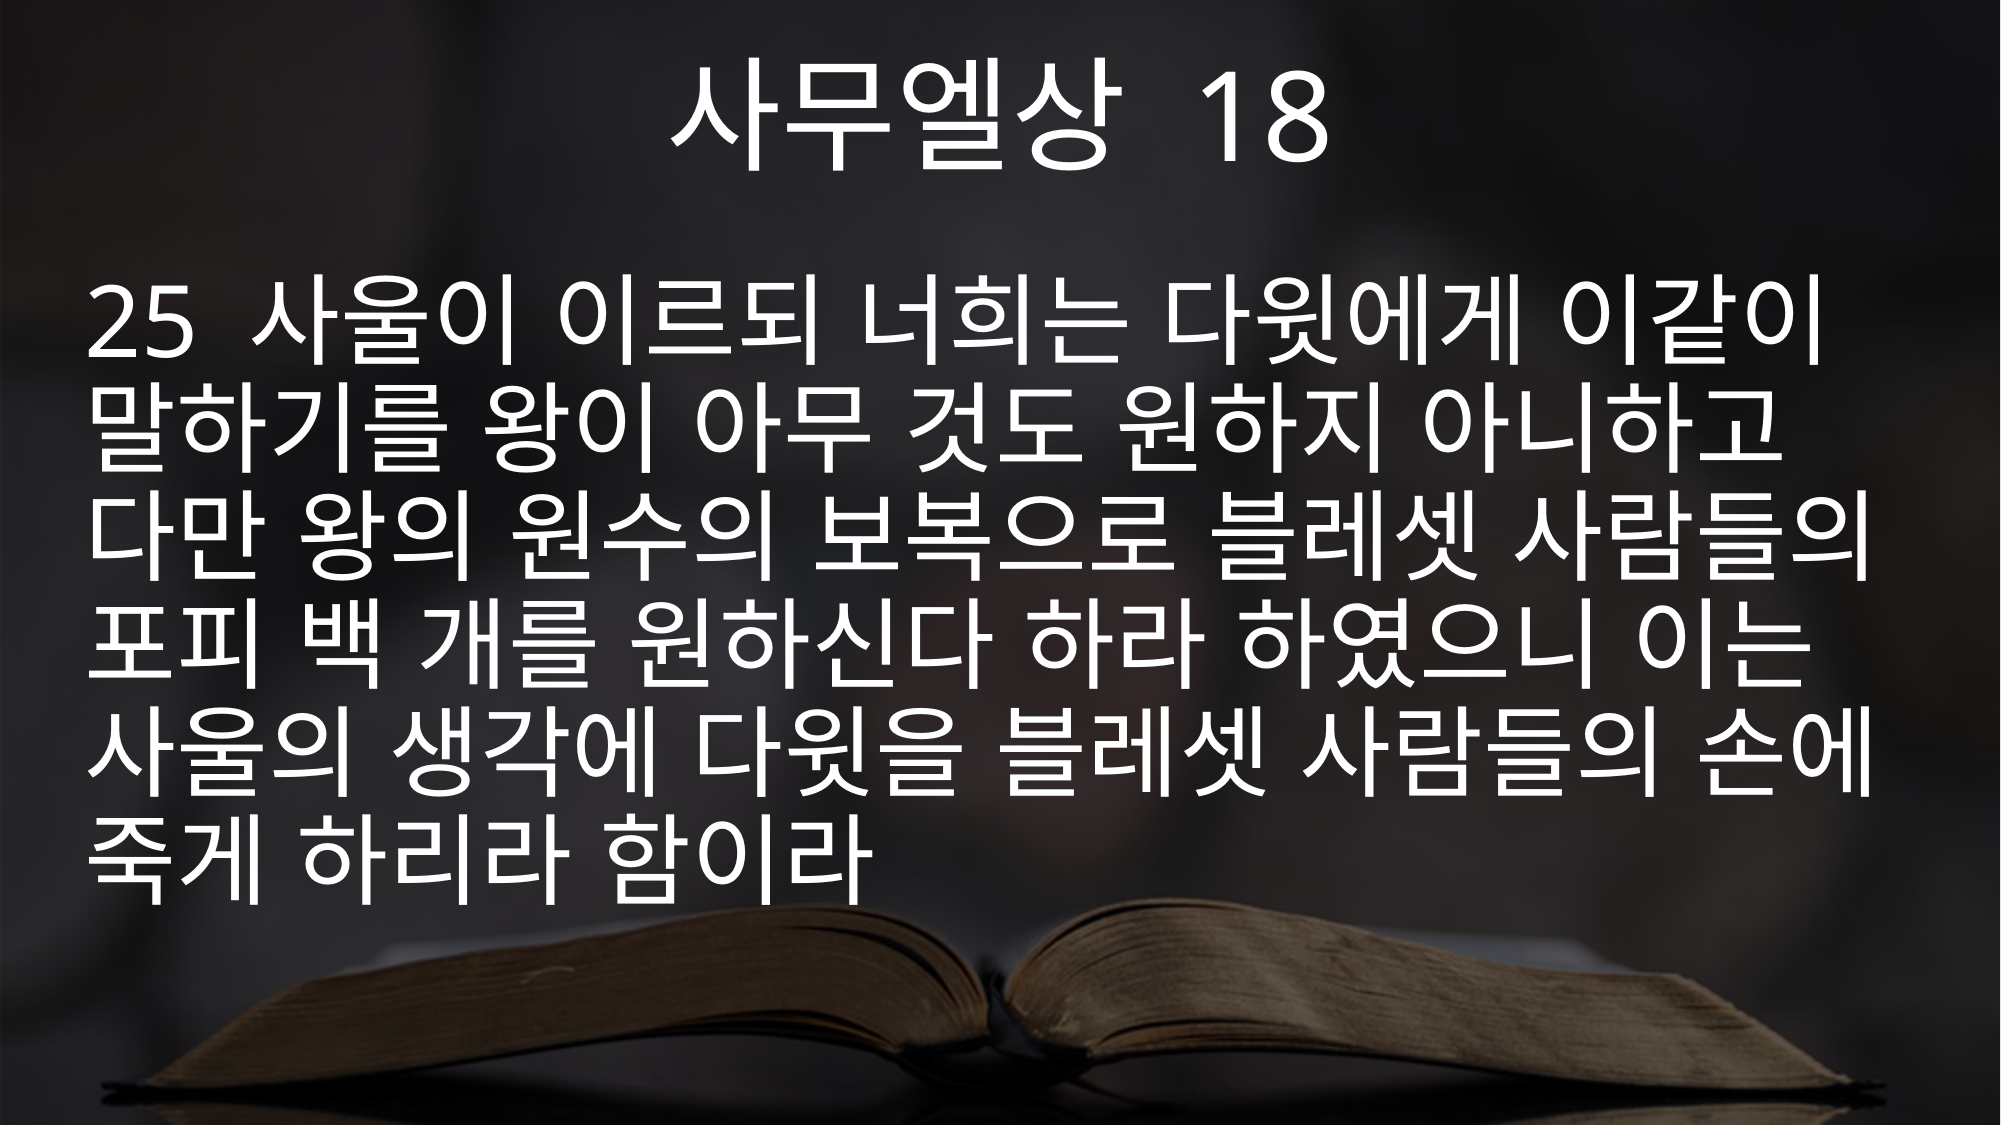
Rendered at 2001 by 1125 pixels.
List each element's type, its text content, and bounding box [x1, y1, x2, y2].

picture [0, 0, 2001, 1125]
list 25 사울이 이르되 너희는 다윗에게 이같이 말하기를 왕이 아무 것도 원하지 아니하고 다만 왕의 원수의 보복으로 블레셋 사람들의 포피 백 개를 원하신다 하라 하였으니 이는 사울의 생각에 다윗을 블레셋 사람들의 손에 죽게 하리라 함이라 [69, 263, 1953, 423]
footer 사무엘상 18 [0, 32, 2000, 192]
